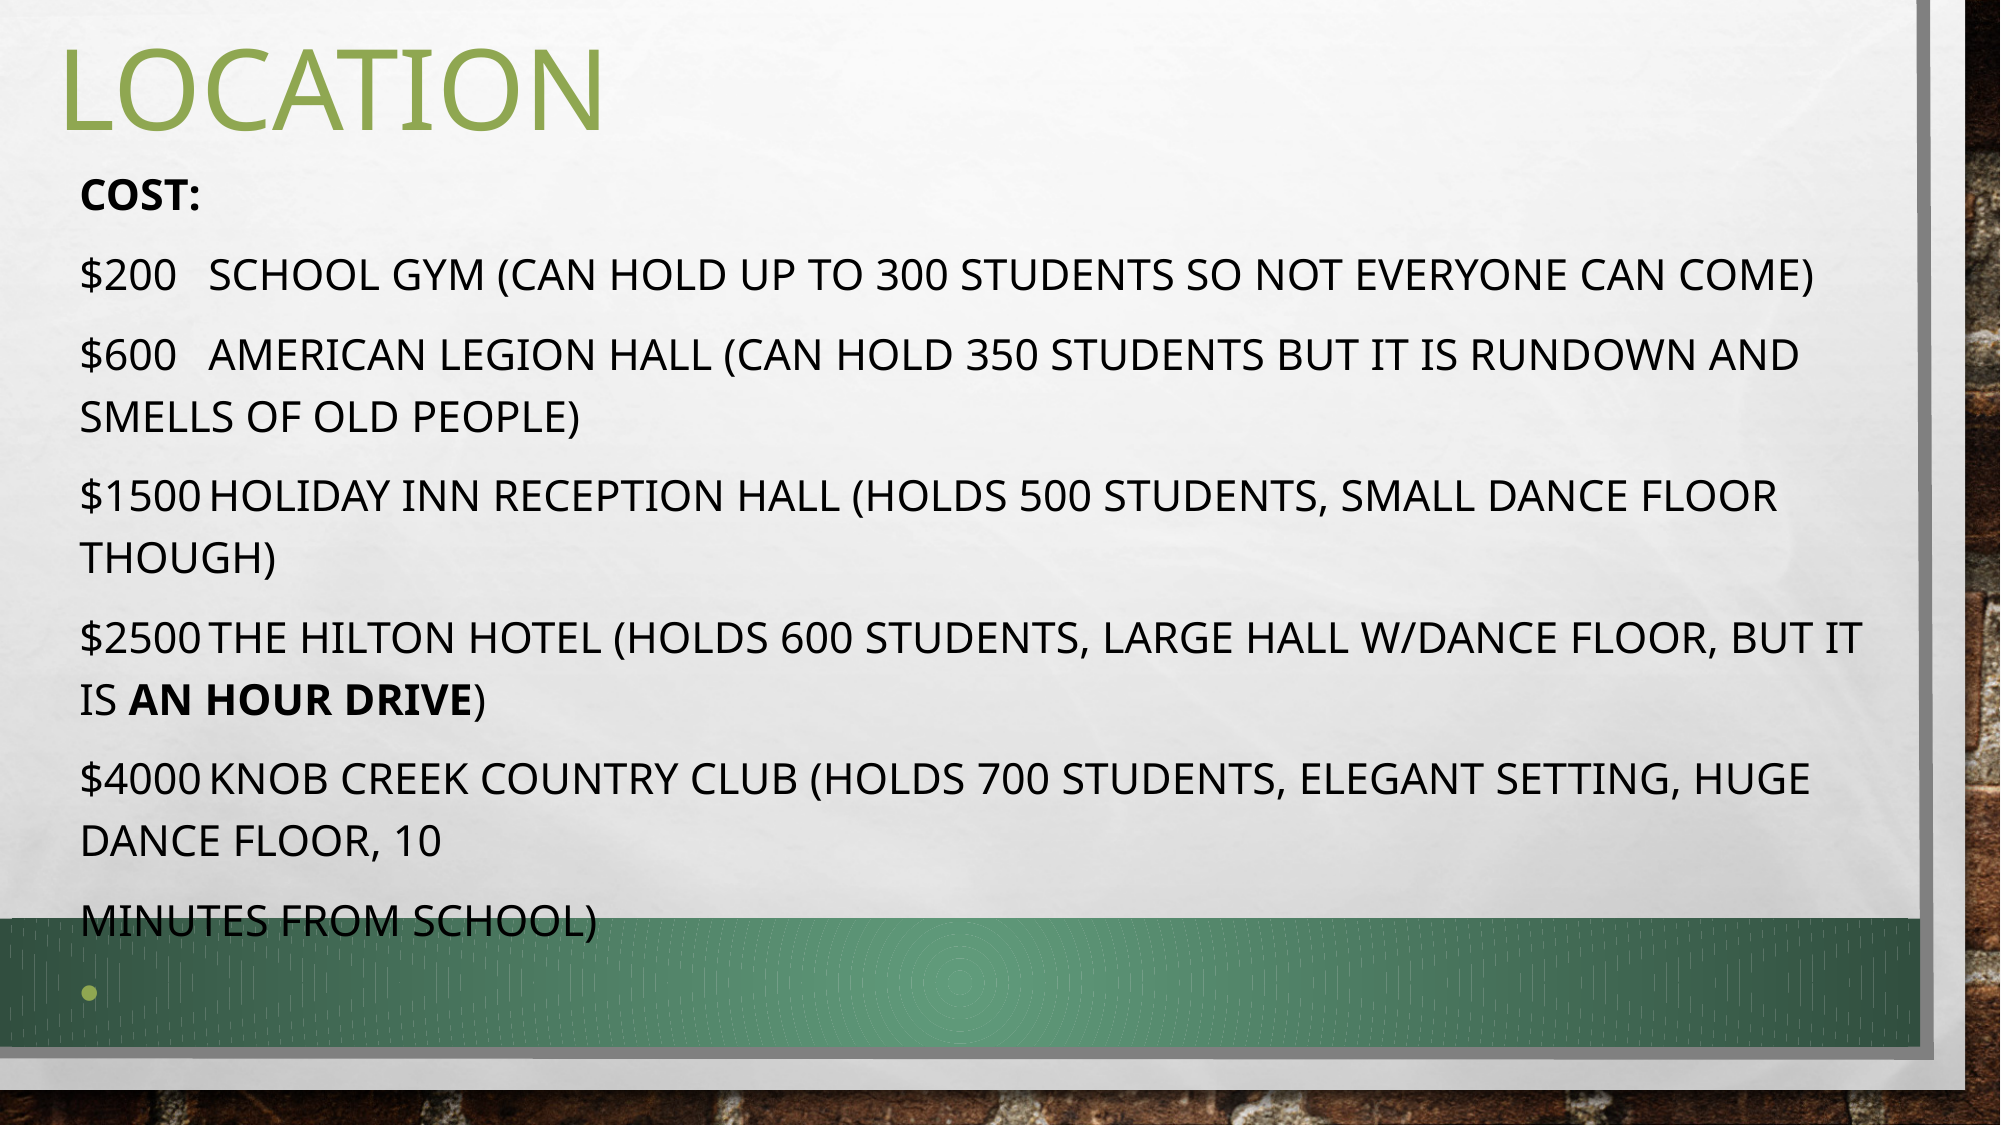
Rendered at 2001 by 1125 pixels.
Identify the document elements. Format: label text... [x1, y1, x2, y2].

picture [0, 0, 2000, 1125]
list Cost: $200 School Gym (Can hold up to 300 students so not everyone can come) $600 American Legion Hall (Can hold 350 students but it is rundown and smells of old people) $1500 Holiday Inn Reception Hall (Holds 500 students, small dance floor though) $2500 The Hilton Hotel (Holds 600 students, large hall w/dance floor, but it is an hour drive) $4000 Knob Creek Country Club (Holds 700 students, elegant setting, huge dance floor, 10 minutes from school) [64, 149, 1893, 1031]
title Location [41, 0, 1748, 189]
